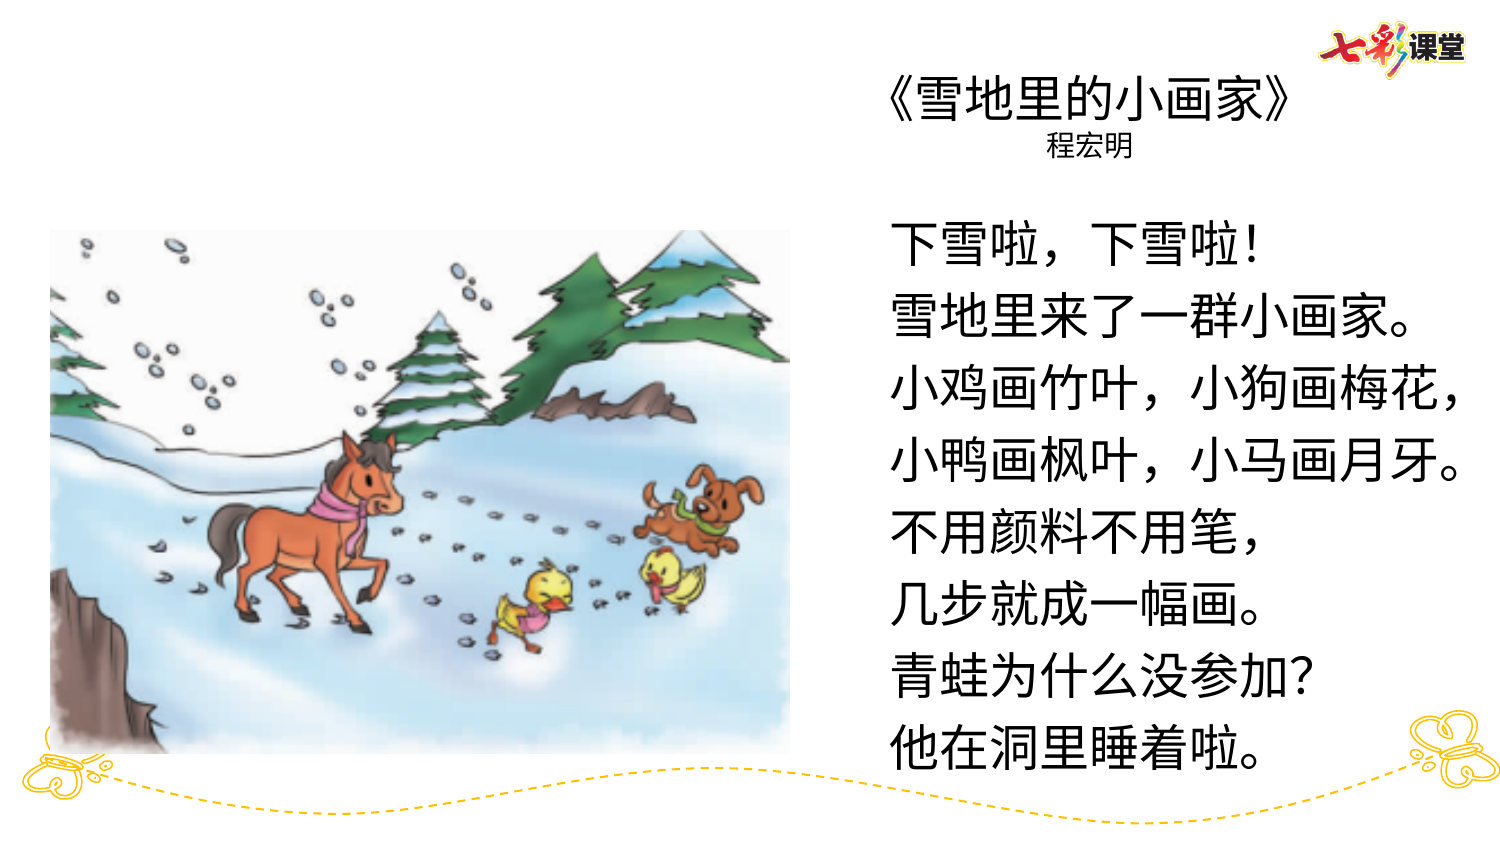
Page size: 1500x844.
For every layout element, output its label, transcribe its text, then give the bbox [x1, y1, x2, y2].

text_box 《雪地里的小画家》 程宏明 [813, 59, 1367, 205]
picture [49, 230, 790, 754]
picture [1316, 20, 1468, 80]
text_box 下雪啦，下雪啦！ 雪地里来了一群小画家。 小鸡画竹叶，小狗画梅花， 小鸭画枫叶，小马画月牙。 不用颜料不用笔， 几步就成一幅画。 青蛙为什么没参加？ 他在洞里睡着啦。 [874, 193, 1500, 785]
